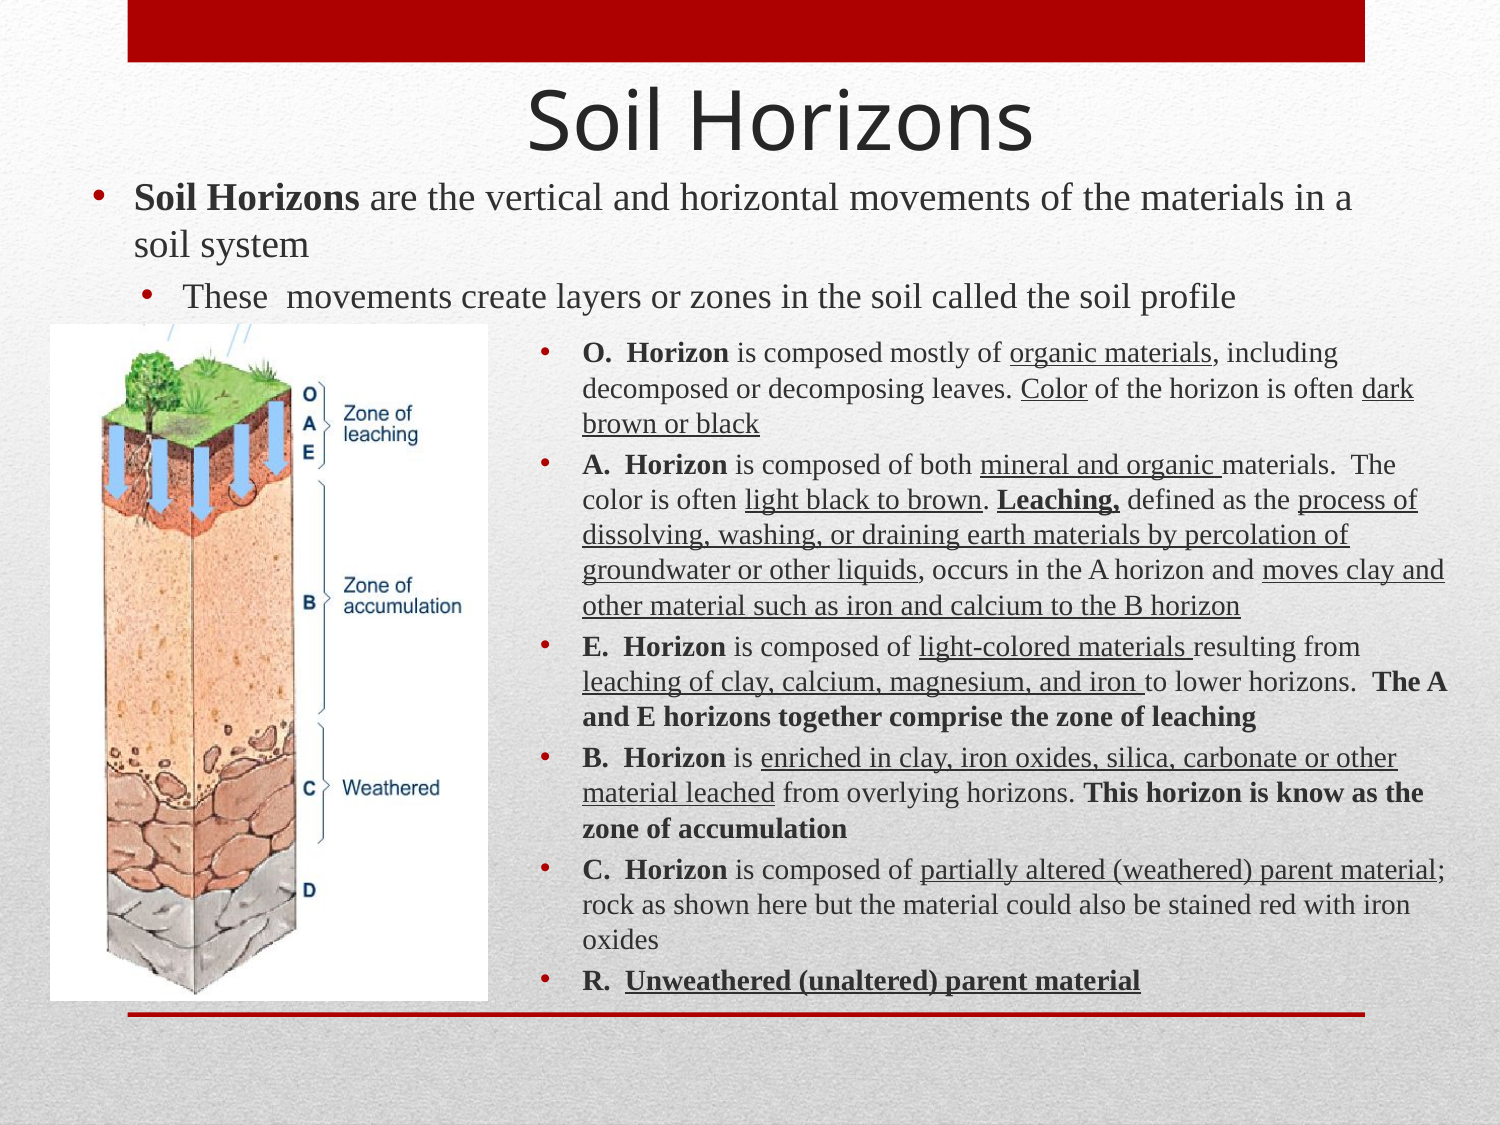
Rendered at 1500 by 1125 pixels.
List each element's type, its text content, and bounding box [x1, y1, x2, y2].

list O. Horizon is composed mostly of organic materials, including decomposed or decomposing leaves. Color of the horizon is often dark brown or black A. Horizon is composed of both mineral and organic materials. The color is often light black to brown. Leaching, defined as the process of dissolving, washing, or draining earth materials by percolation of groundwater or other liquids, occurs in the A horizon and moves clay and other material such as iron and calcium to the B horizon E. Horizon is composed of light-colored materials resulting from leaching of clay, calcium, magnesium, and iron to lower horizons. The A and E horizons together comprise the zone of leaching B. Horizon is enriched in clay, iron oxides, silica, carbonate or other material leached from overlying horizons. This horizon is know as the zone of accumulation C. Horizon is composed of partially altered (weathered) parent material; rock as shown here but the material could also be stained red with iron oxides R. Unweathered (unaltered) parent material [525, 324, 1475, 1006]
title Soil Horizons [212, 0, 1350, 162]
picture [49, 324, 489, 1002]
text_box Soil Horizons are the vertical and horizontal movements of the materials in a soil system These movements create layers or zones in the soil called the soil profile [77, 162, 1402, 325]
